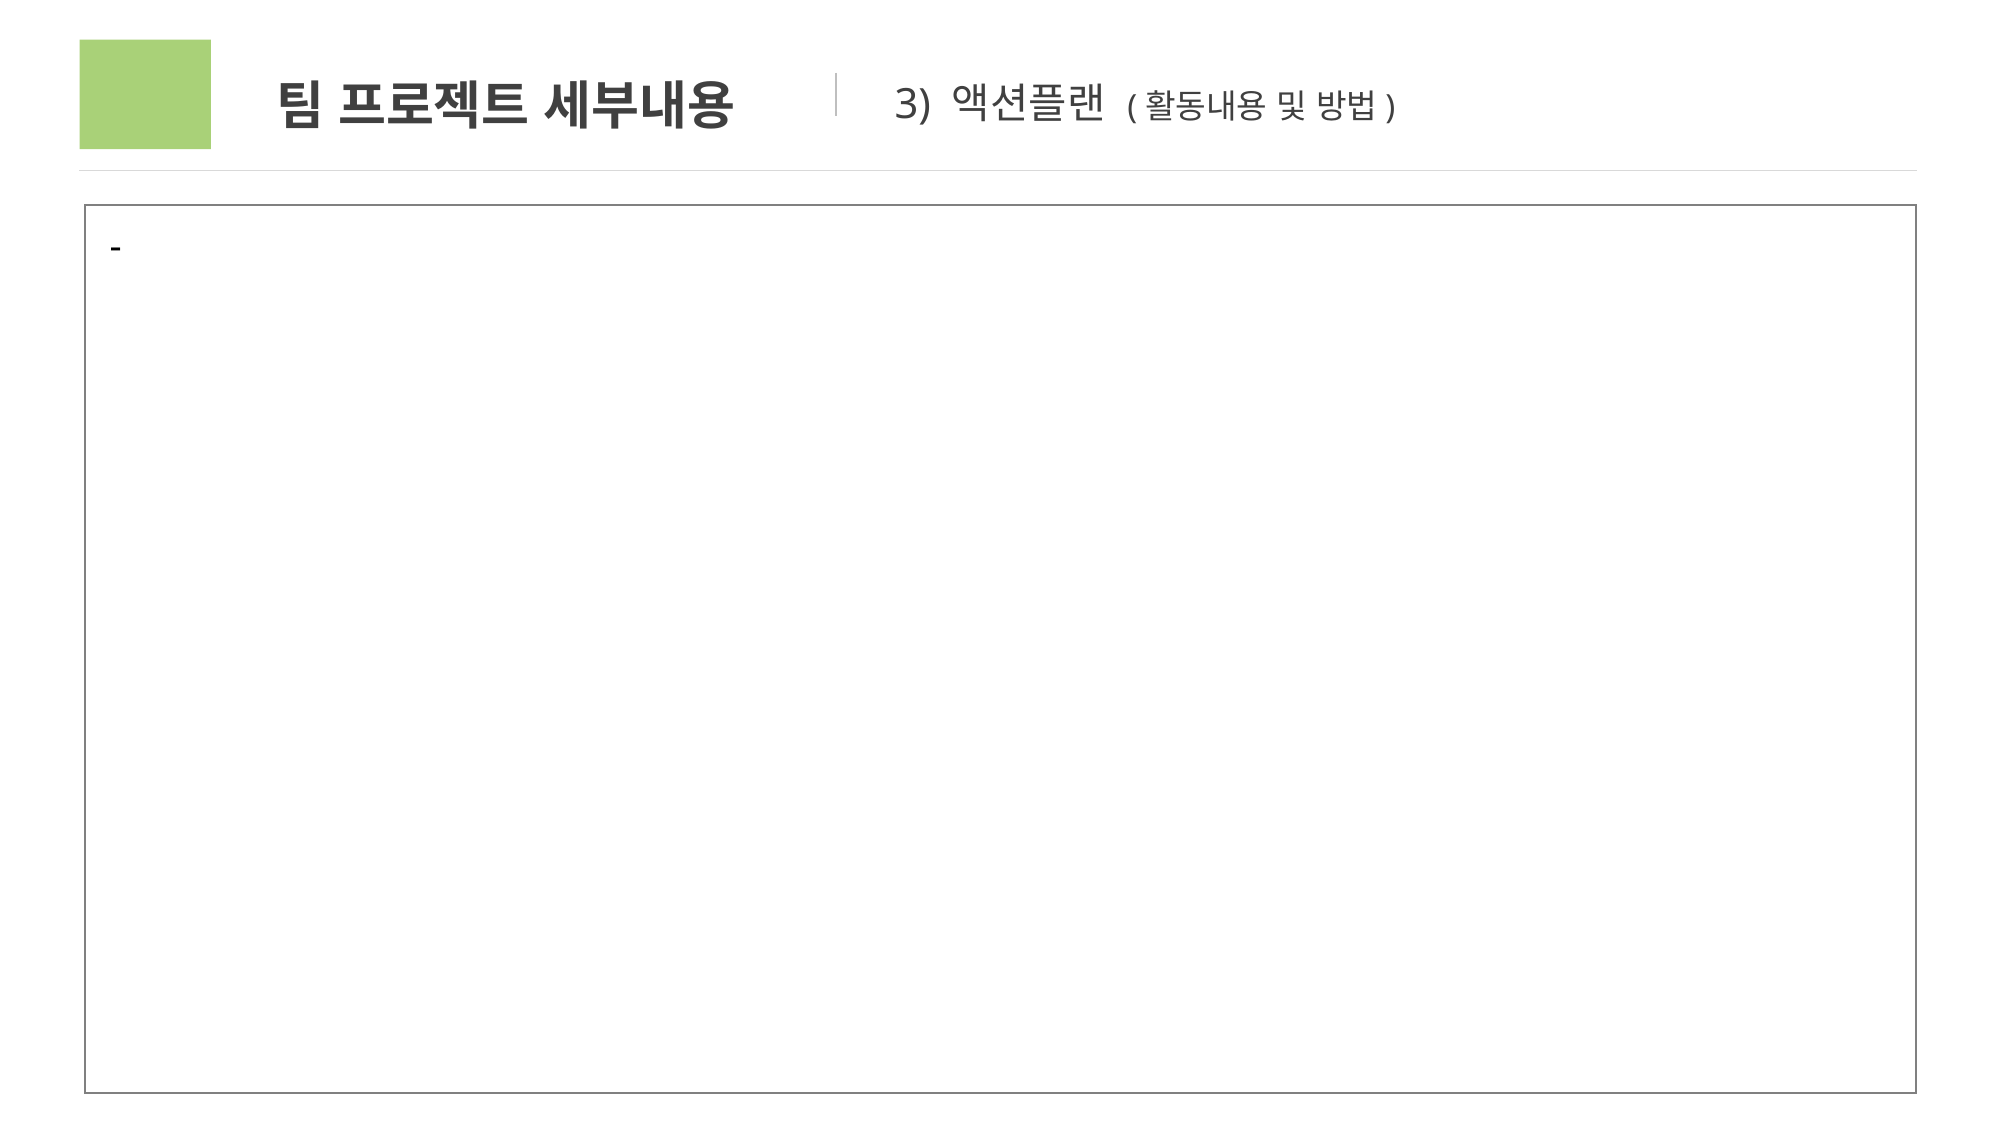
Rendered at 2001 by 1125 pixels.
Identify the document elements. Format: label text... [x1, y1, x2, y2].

text_box 3) 액션플랜 (활동내용 및 방법) [880, 59, 1824, 135]
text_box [79, 39, 211, 150]
text_box - [84, 204, 1917, 1094]
text_box 팀 프로젝트 세부내용 [261, 53, 824, 143]
